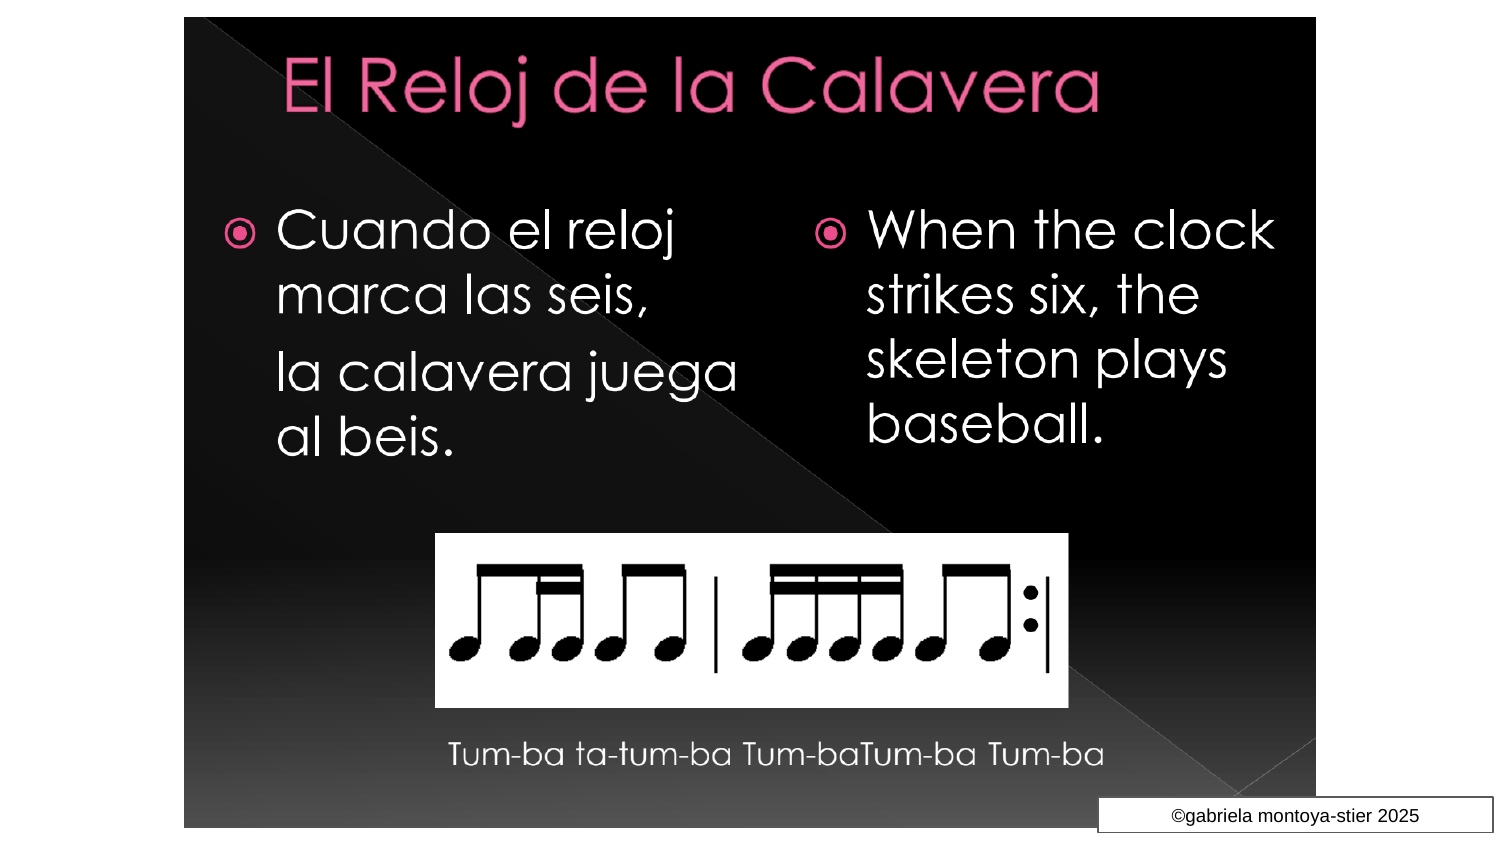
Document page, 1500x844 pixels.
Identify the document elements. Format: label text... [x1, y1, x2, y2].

picture [183, 17, 1317, 828]
text_box ©gabriela montoya-stier 2025 [1318, 796, 1494, 833]
